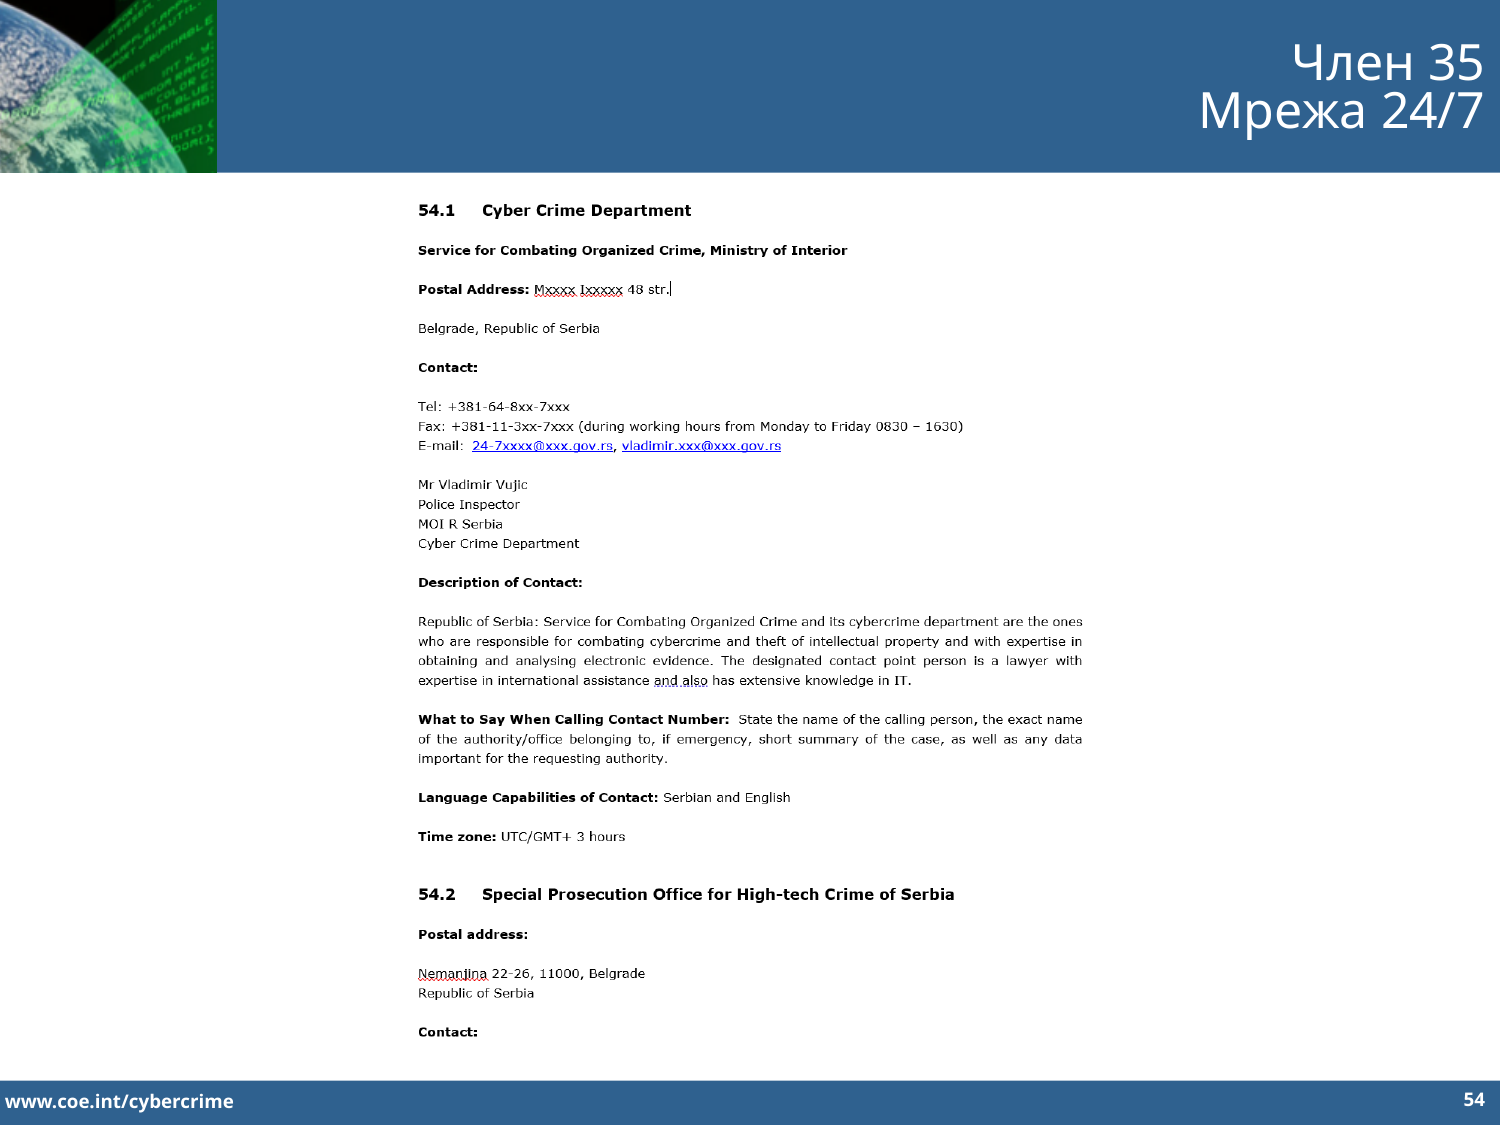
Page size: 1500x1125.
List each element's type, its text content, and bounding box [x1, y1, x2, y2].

text_box Член 35 Мрежа 24/7 [308, 13, 1500, 166]
slide_number 54 [1149, 1079, 1500, 1125]
picture [0, 1, 217, 173]
picture [292, 186, 1208, 1046]
